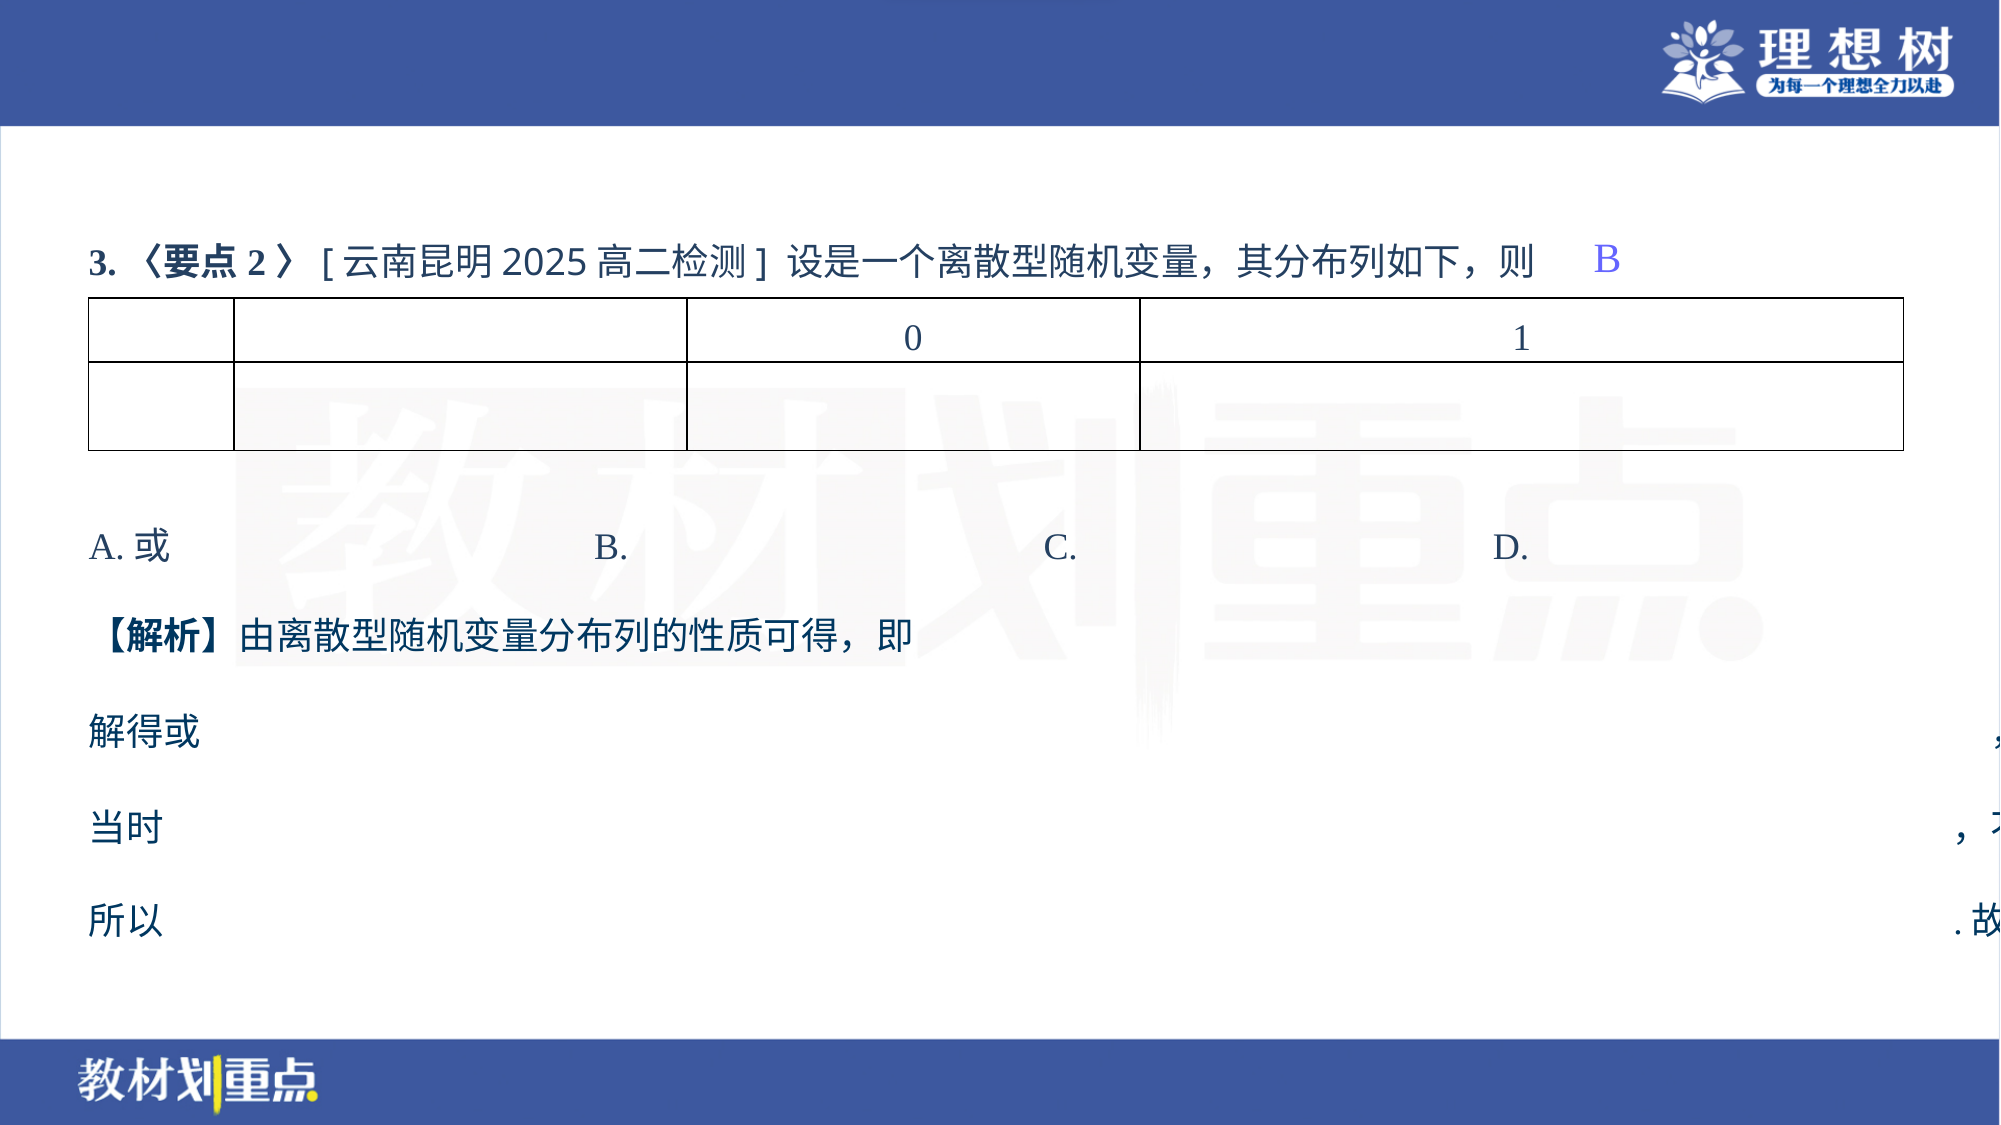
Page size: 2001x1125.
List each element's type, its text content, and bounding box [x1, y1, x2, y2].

picture [1993, 912, 2000, 924]
text_box B [1578, 229, 1637, 279]
picture [1977, 922, 1985, 930]
picture [0, 0, 2000, 1125]
